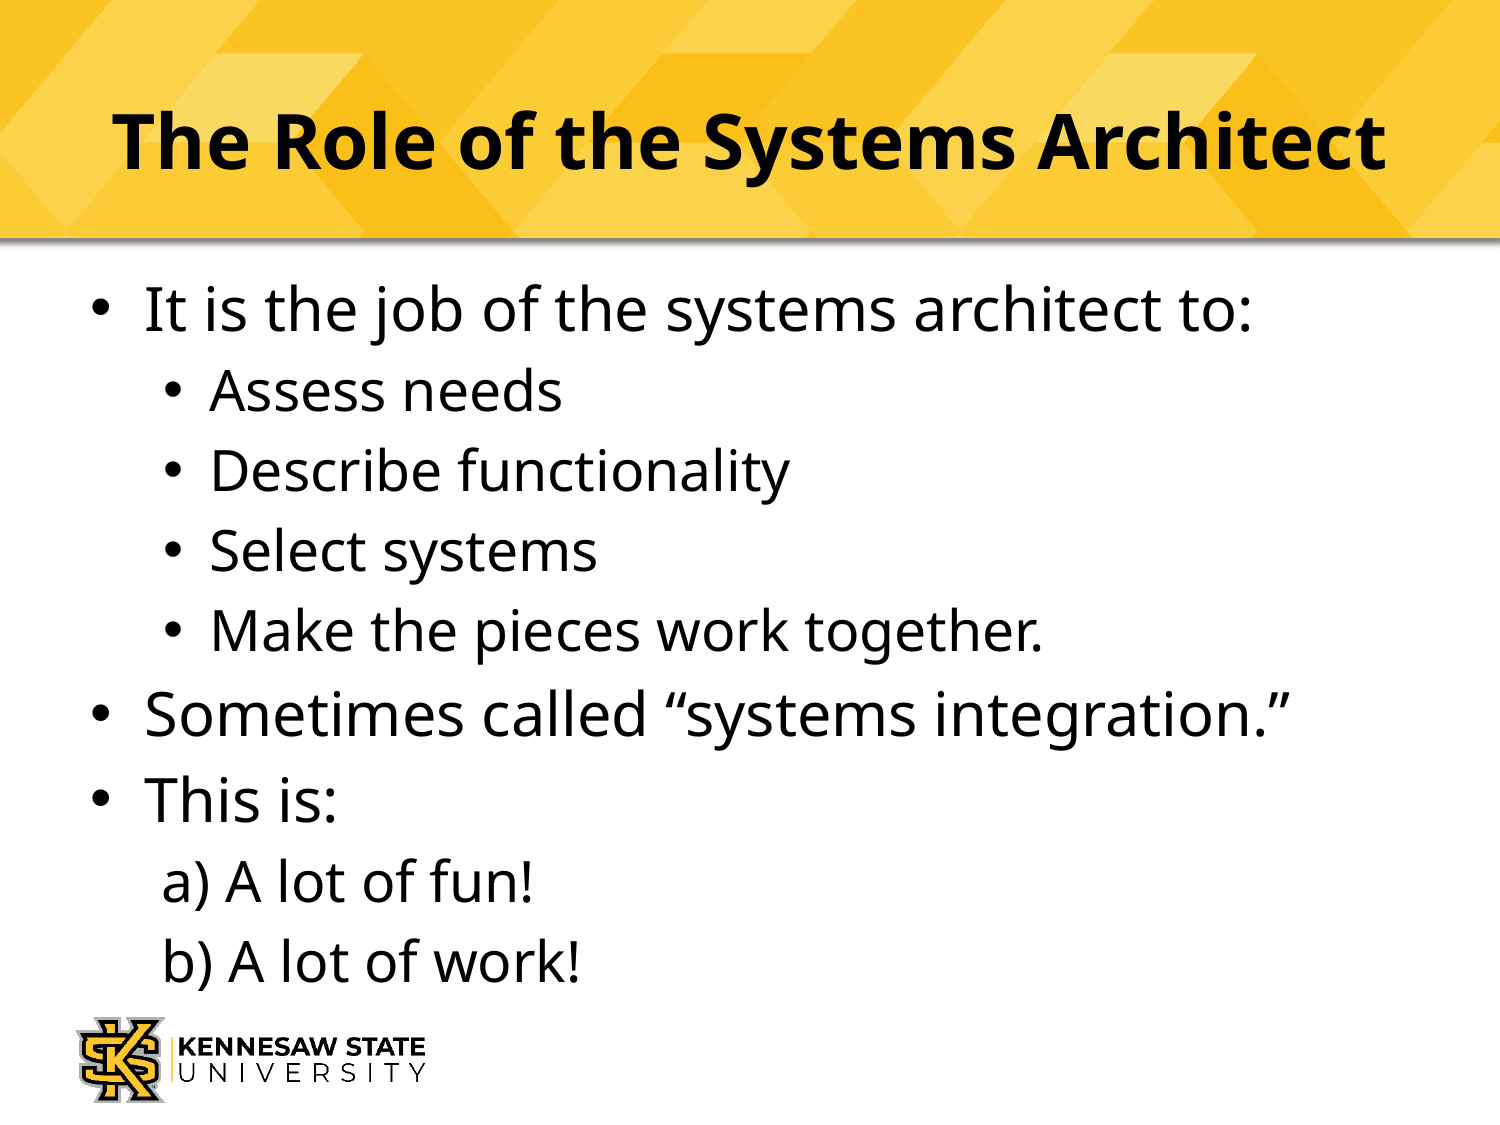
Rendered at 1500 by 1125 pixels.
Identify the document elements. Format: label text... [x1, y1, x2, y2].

picture [75, 1017, 425, 1103]
list It is the job of the systems architect to: Assess needs Describe functionality Select systems Make the pieces work together. Sometimes called “systems integration.” This is: a) A lot of fun! b) A lot of work! [75, 262, 1425, 1005]
picture [0, 0, 1500, 251]
title The Role of the Systems Architect [75, 45, 1425, 233]
